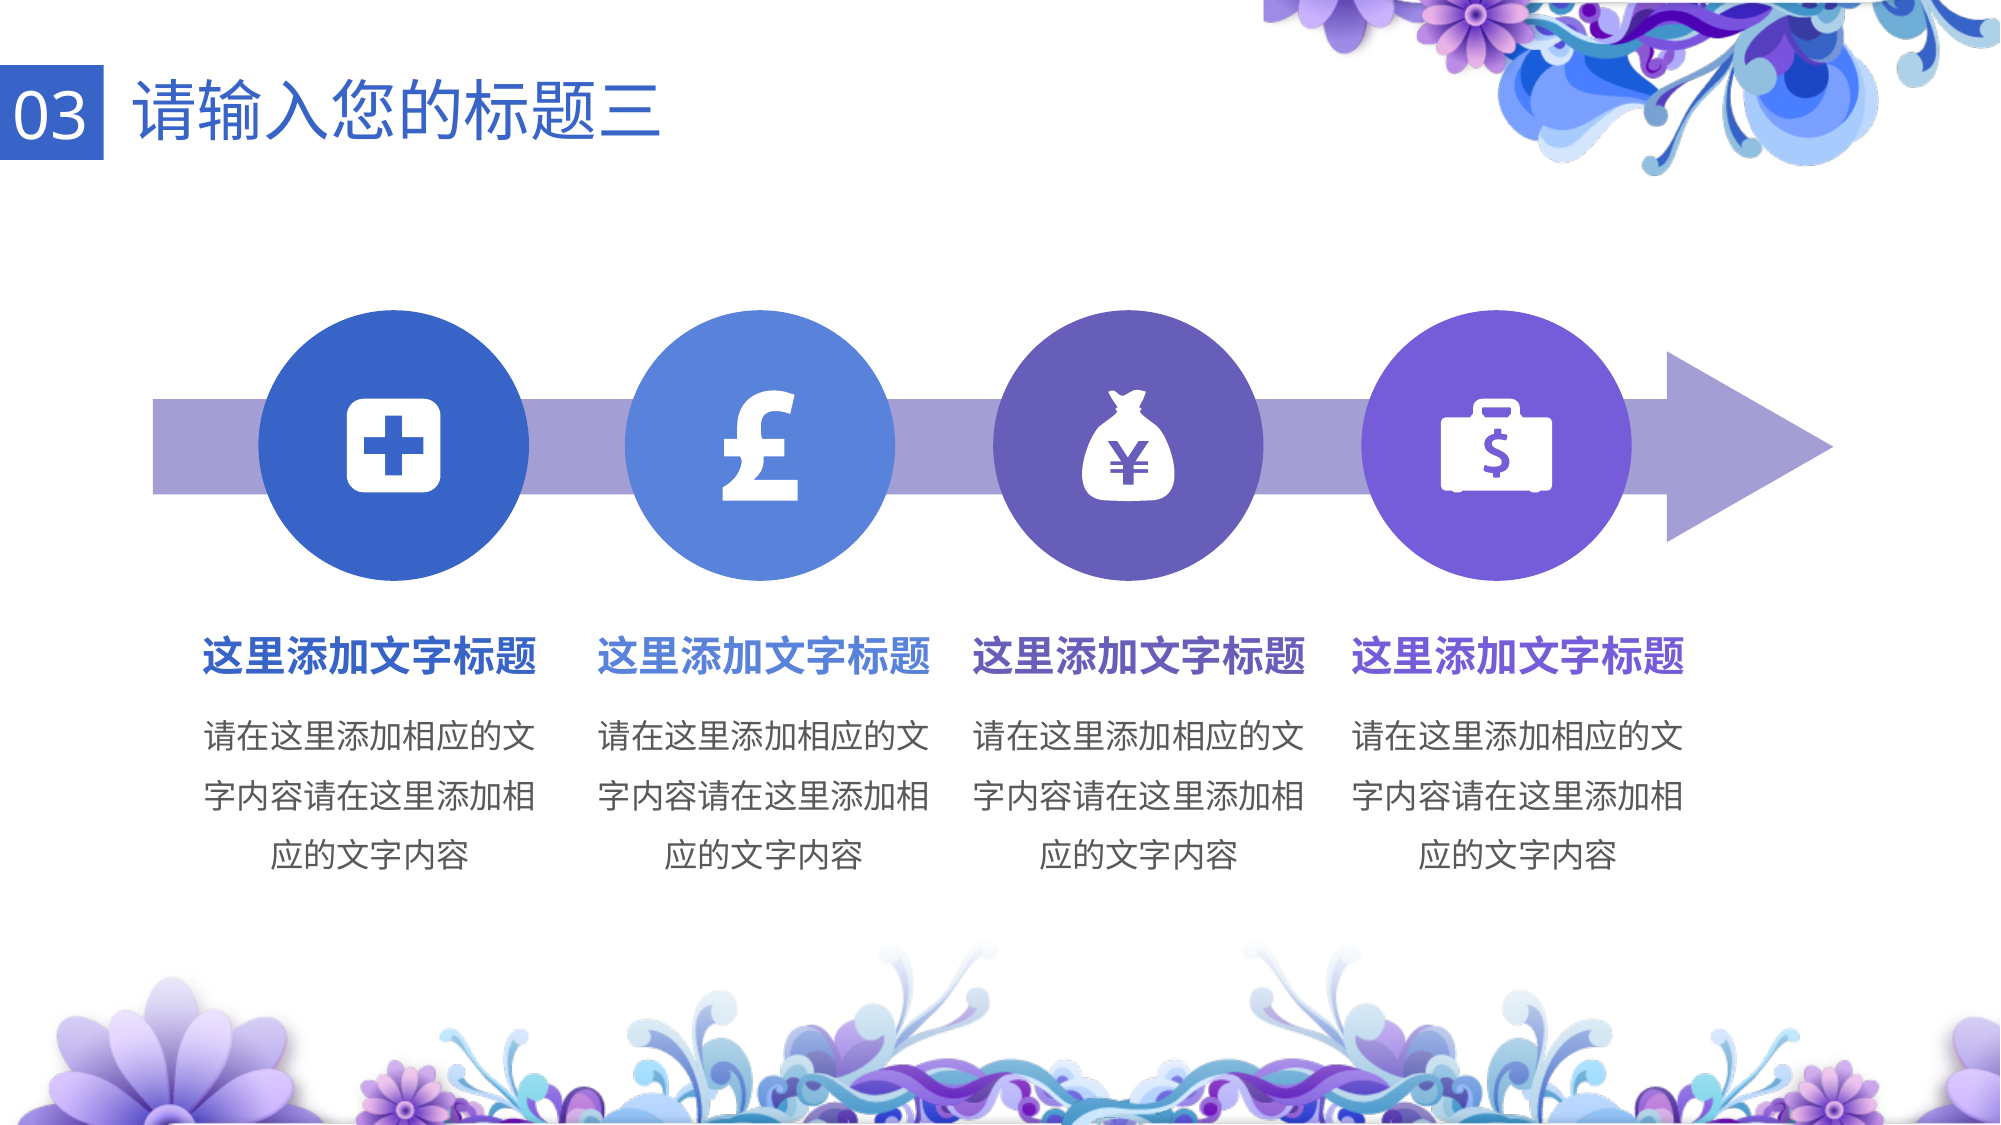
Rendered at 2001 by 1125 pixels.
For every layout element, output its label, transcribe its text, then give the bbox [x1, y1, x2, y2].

text_box 这里添加文字标题 [188, 621, 552, 687]
text_box 这里添加文字标题 [957, 621, 1321, 687]
picture [1264, 0, 2000, 486]
text_box [1624, 397, 1836, 544]
text_box [887, 398, 1001, 496]
text_box [1360, 309, 1627, 582]
text_box 请在这里添加相应的文字内容请在这里添加相应的文字内容 [182, 687, 558, 793]
text_box 请输入您的标题三 [115, 61, 679, 157]
text_box [721, 389, 799, 502]
text_box 这里添加文字标题 [1336, 621, 1700, 687]
text_box [521, 398, 633, 496]
text_box 这里添加文字标题 [582, 621, 946, 687]
text_box [1256, 398, 1369, 496]
text_box [346, 398, 441, 493]
text_box [623, 309, 897, 582]
text_box 请在这里添加相应的文字内容请在这里添加相应的文字内容 [951, 687, 1327, 793]
text_box 请在这里添加相应的文字内容请在这里添加相应的文字内容 [1330, 687, 1706, 793]
text_box 03 [0, 65, 104, 160]
text_box [1439, 397, 1554, 494]
text_box [992, 309, 1265, 582]
text_box 请在这里添加相应的文字内容请在这里添加相应的文字内容 [576, 687, 951, 793]
text_box [257, 309, 531, 582]
text_box [1081, 388, 1176, 503]
text_box [151, 398, 266, 496]
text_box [0, 793, 2000, 1125]
